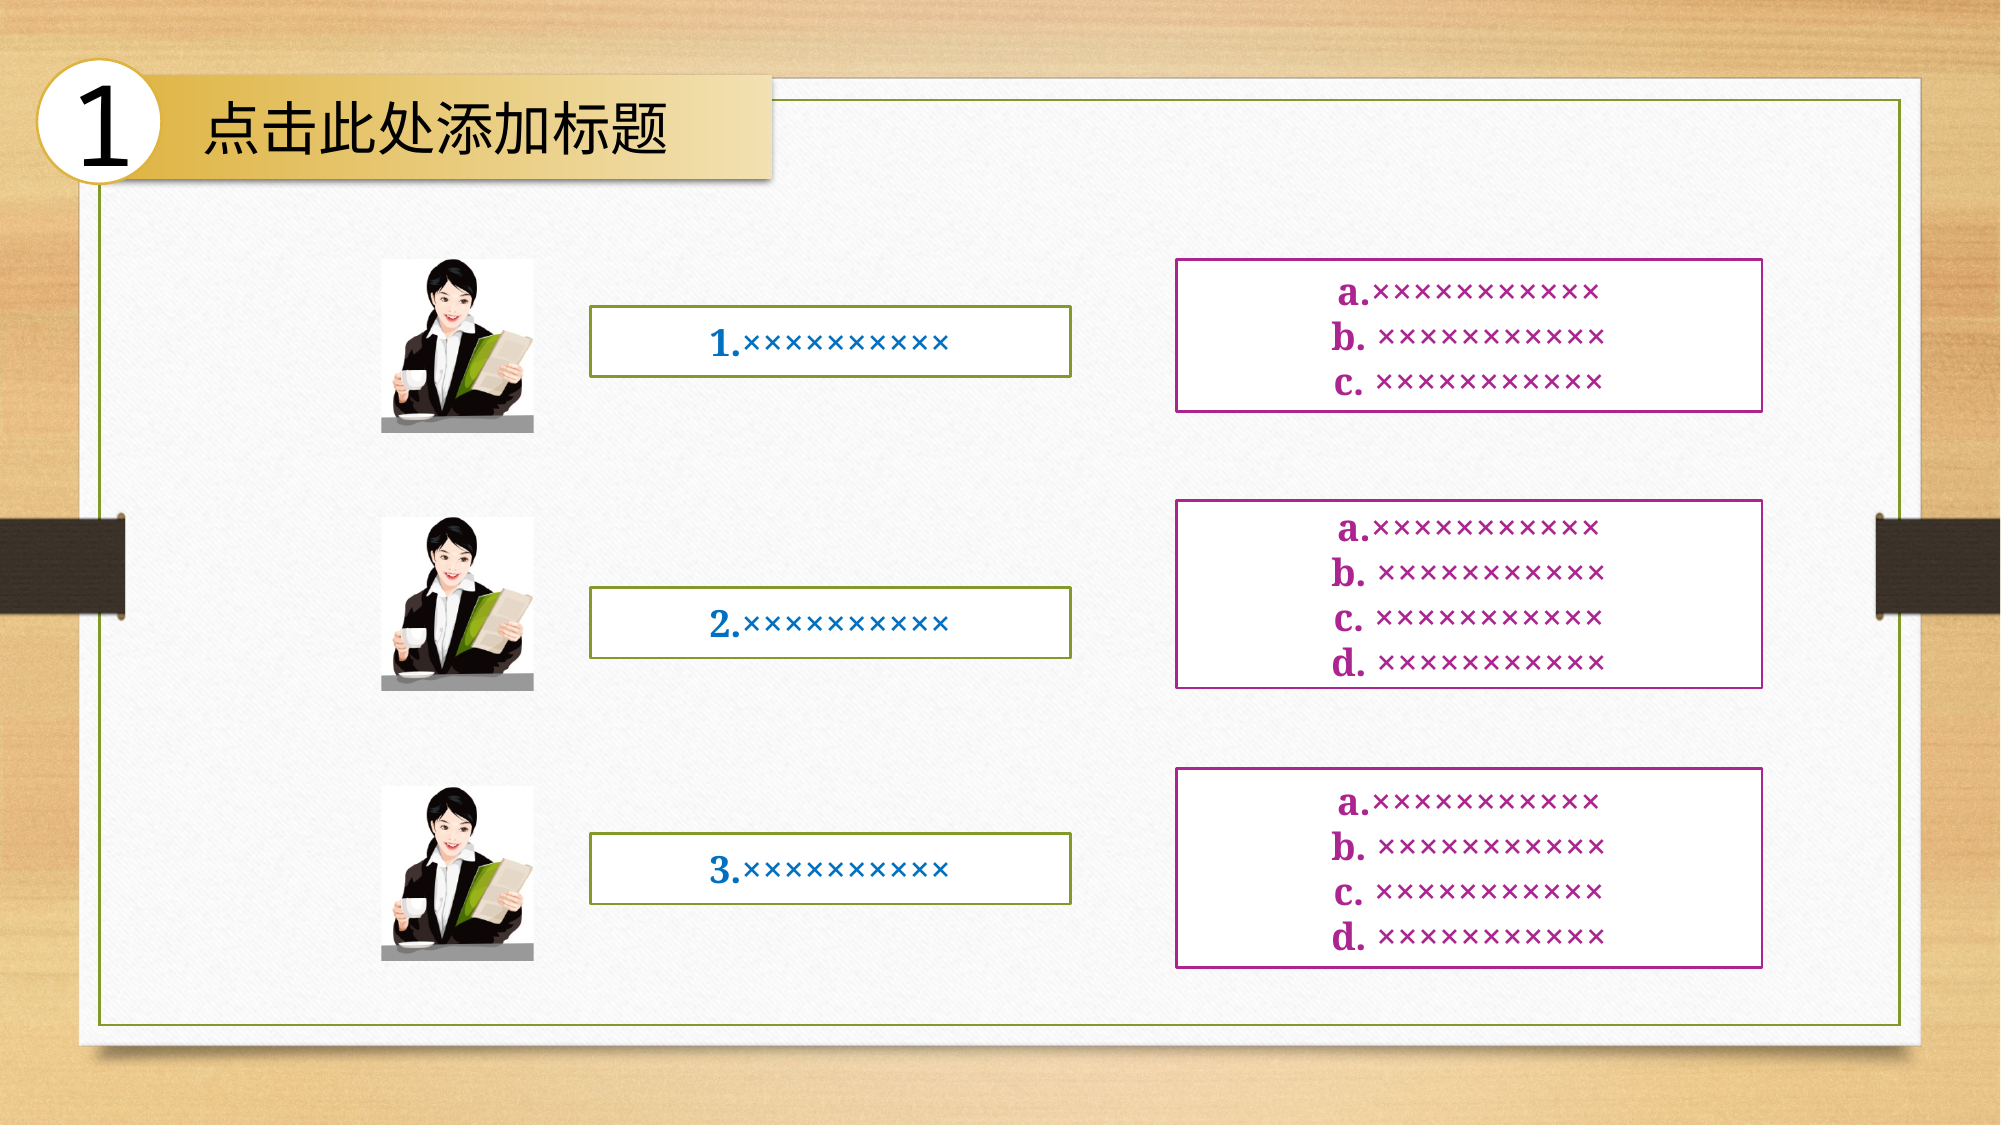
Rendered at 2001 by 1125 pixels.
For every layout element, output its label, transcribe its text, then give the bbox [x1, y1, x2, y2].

picture [0, 0, 2001, 1125]
text_box a.××××××××××× b. ××××××××××× c. ××××××××××× d. ××××××××××× [1175, 767, 1763, 969]
text_box 点击此处添加标题 [129, 75, 772, 179]
text_box 1.×××××××××× [589, 305, 1072, 378]
text_box 1 [35, 57, 163, 186]
text_box 2.×××××××××× [589, 586, 1072, 659]
text_box a.××××××××××× b. ××××××××××× c. ××××××××××× d. ××××××××××× [1175, 499, 1763, 689]
text_box 3.×××××××××× [589, 832, 1072, 905]
text_box a.××××××××××× b. ××××××××××× c. ××××××××××× [1175, 258, 1763, 413]
